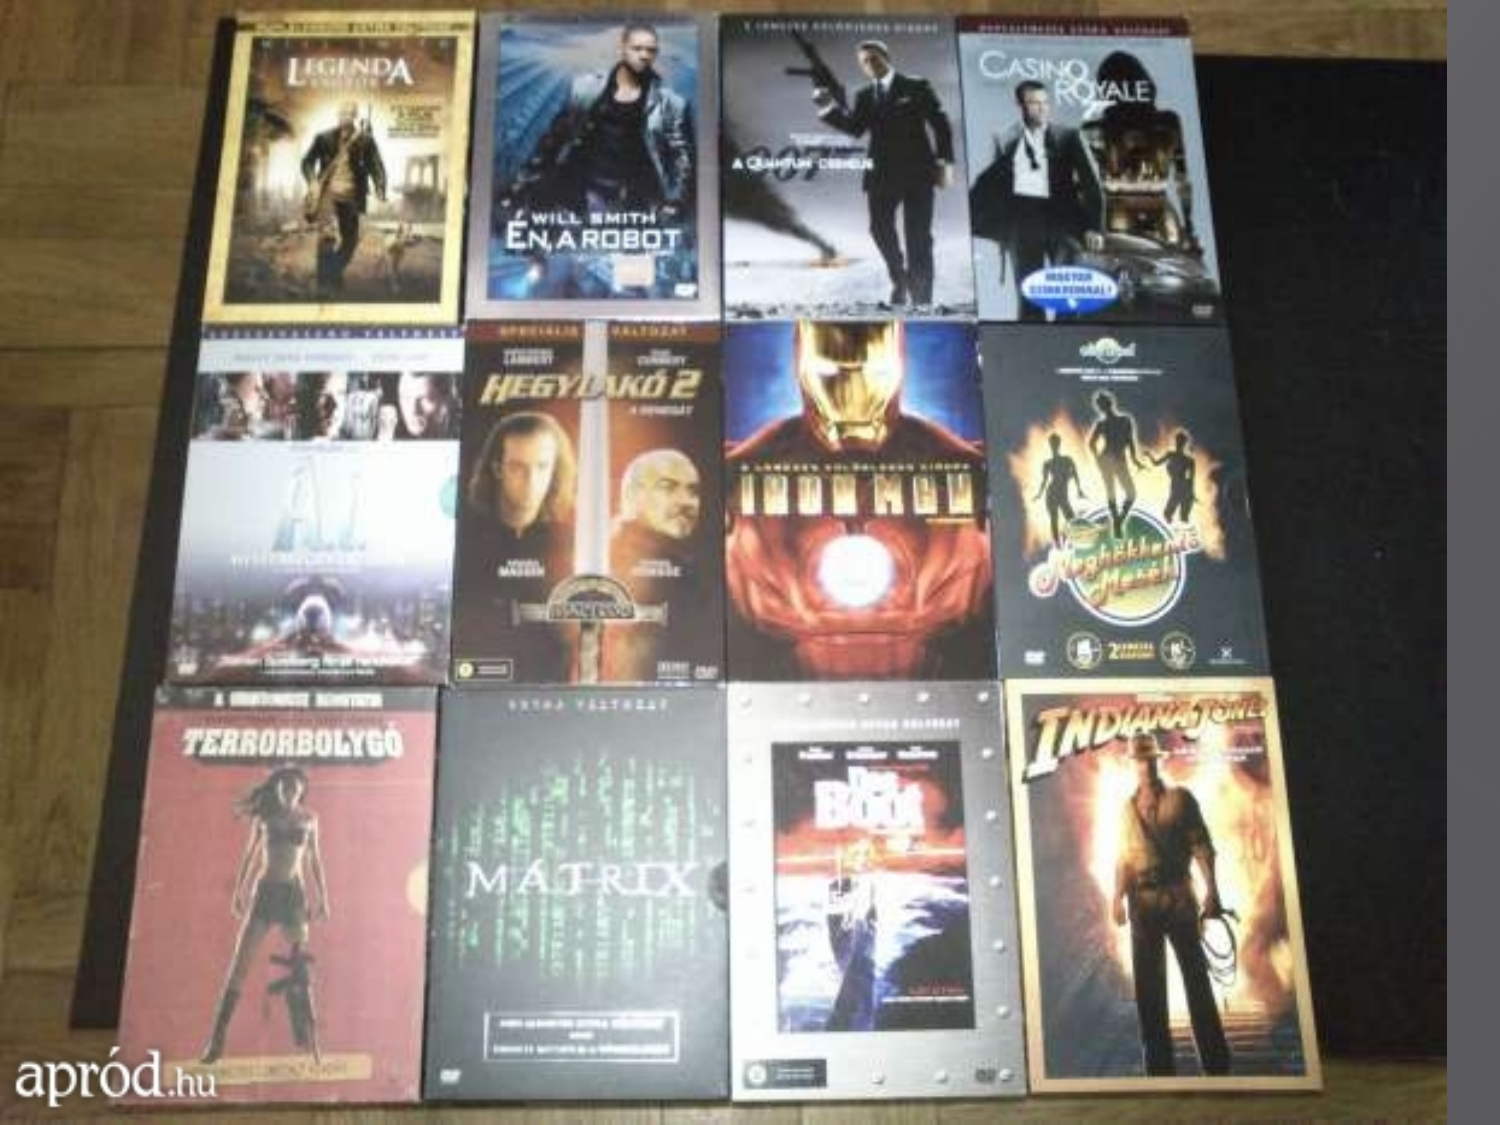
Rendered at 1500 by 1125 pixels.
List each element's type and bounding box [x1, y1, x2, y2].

list [0, 0, 1448, 1125]
